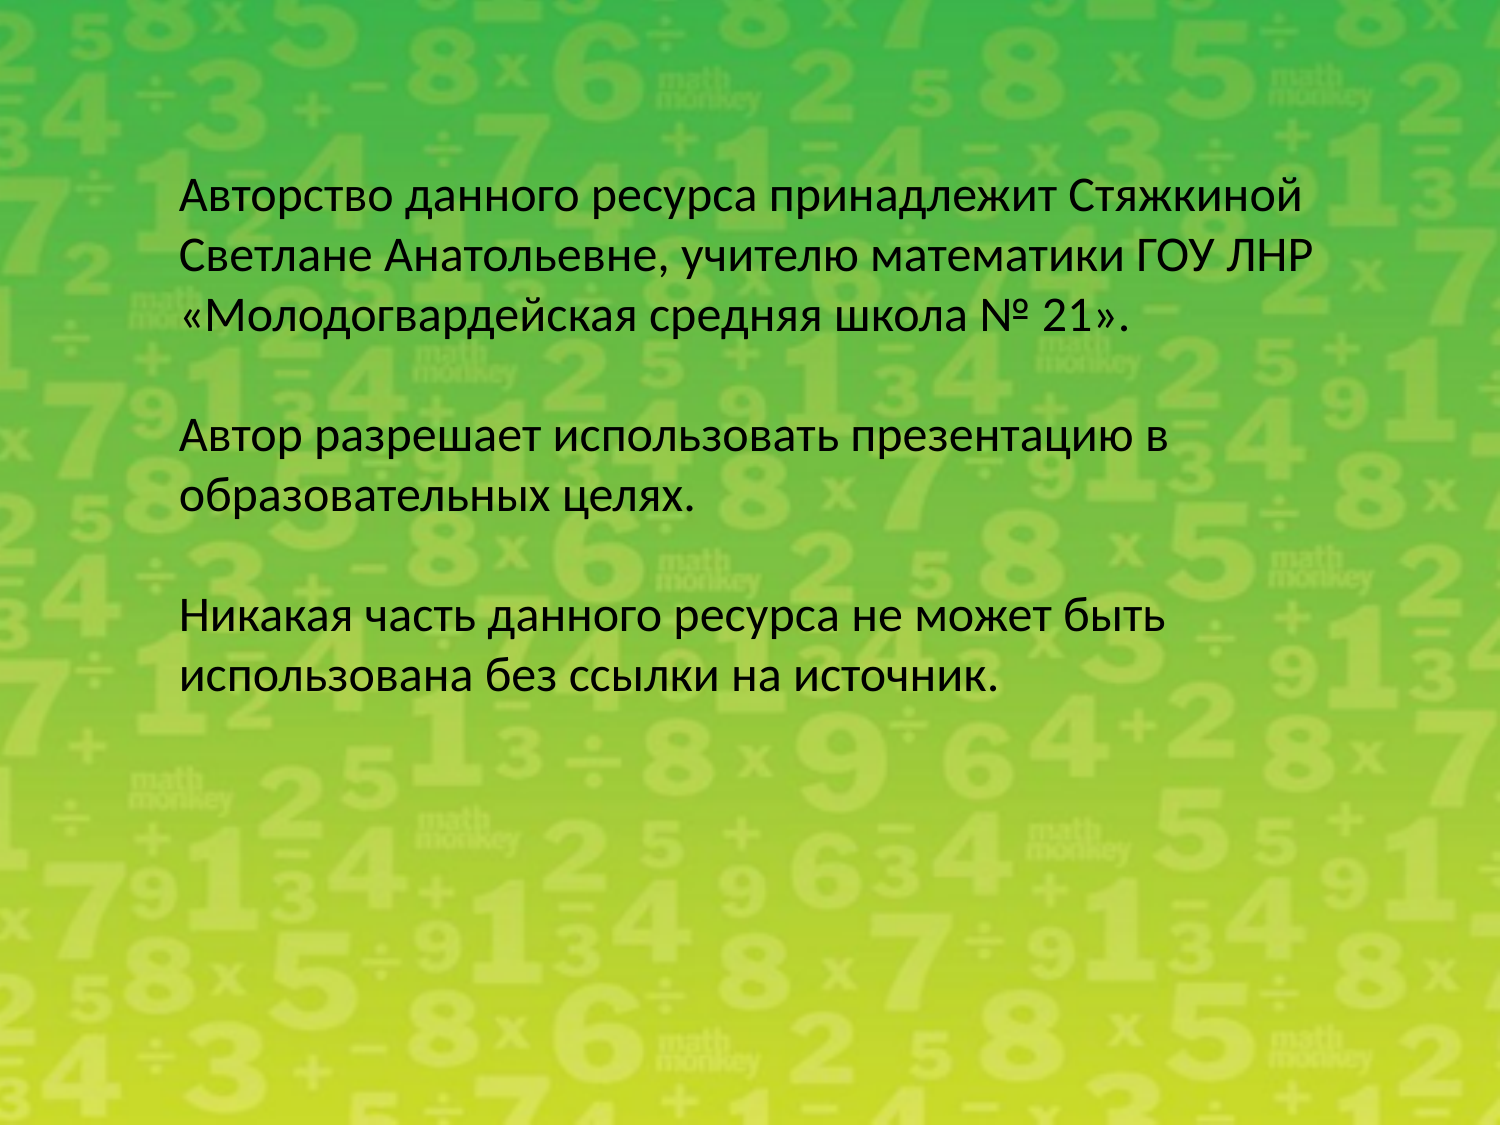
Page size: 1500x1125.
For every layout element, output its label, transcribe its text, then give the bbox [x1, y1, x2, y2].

picture [0, 0, 1500, 1125]
text_box Авторство данного ресурса принадлежит Стяжкиной Светлане Анатольевне, учителю математики ГОУ ЛНР «Молодогвардейская средняя школа № 21». Автор разрешает использовать презентацию в образовательных целях. Никакая часть данного ресурса не может быть использована без ссылки на источник. [163, 93, 1395, 709]
